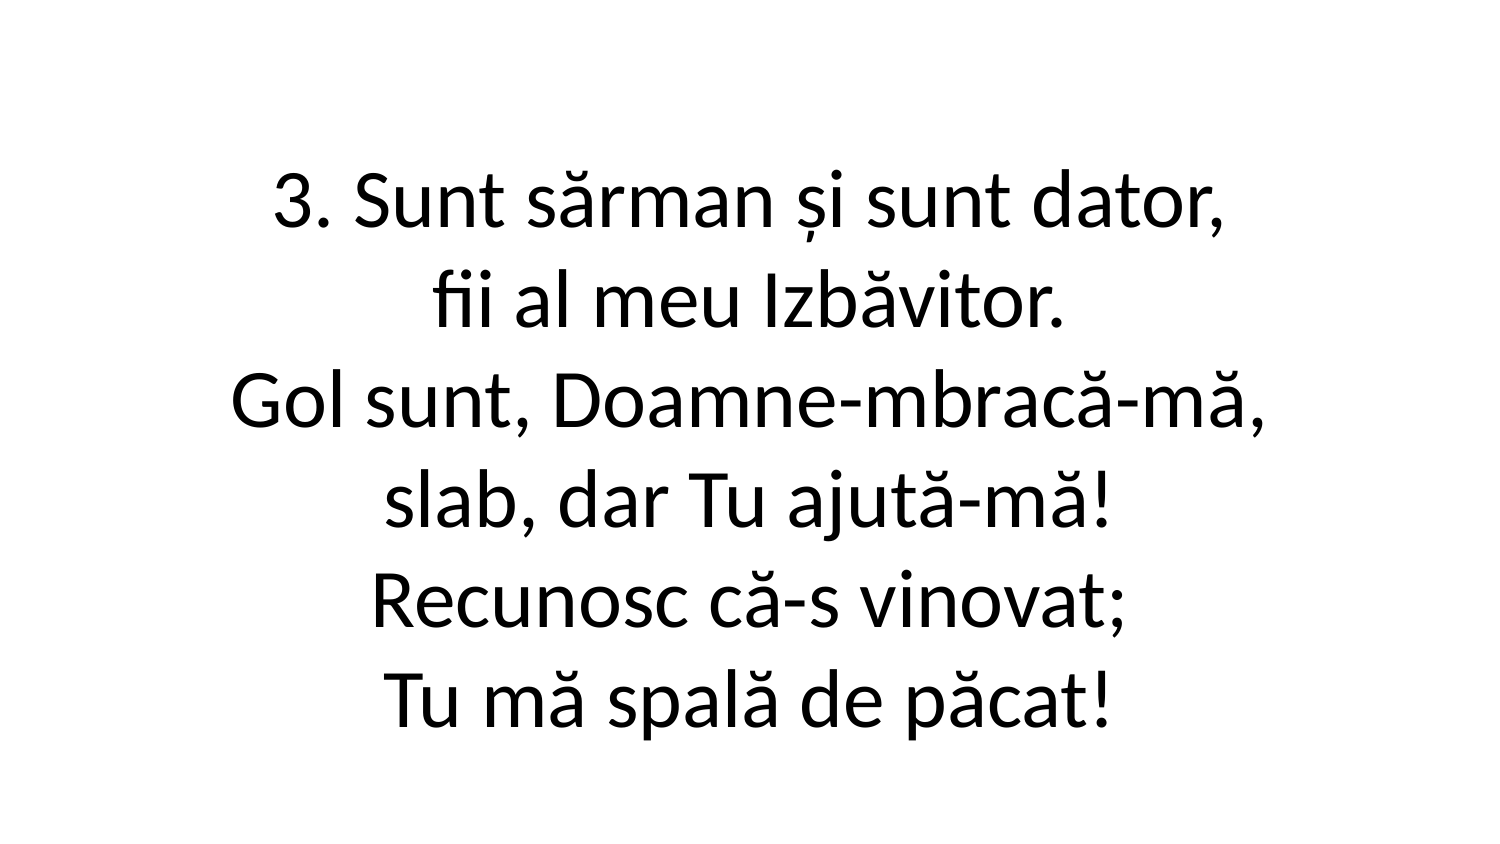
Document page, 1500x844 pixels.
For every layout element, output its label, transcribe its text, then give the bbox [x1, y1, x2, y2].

text_box 3. Sunt sărman și sunt dator, fii al meu Izbăvitor. Gol sunt, Doamne-mbracă-mă, slab, dar Tu ajută-mă! Recunosc că-s vinovat; Tu mă spală de păcat! [215, 92, 1284, 752]
